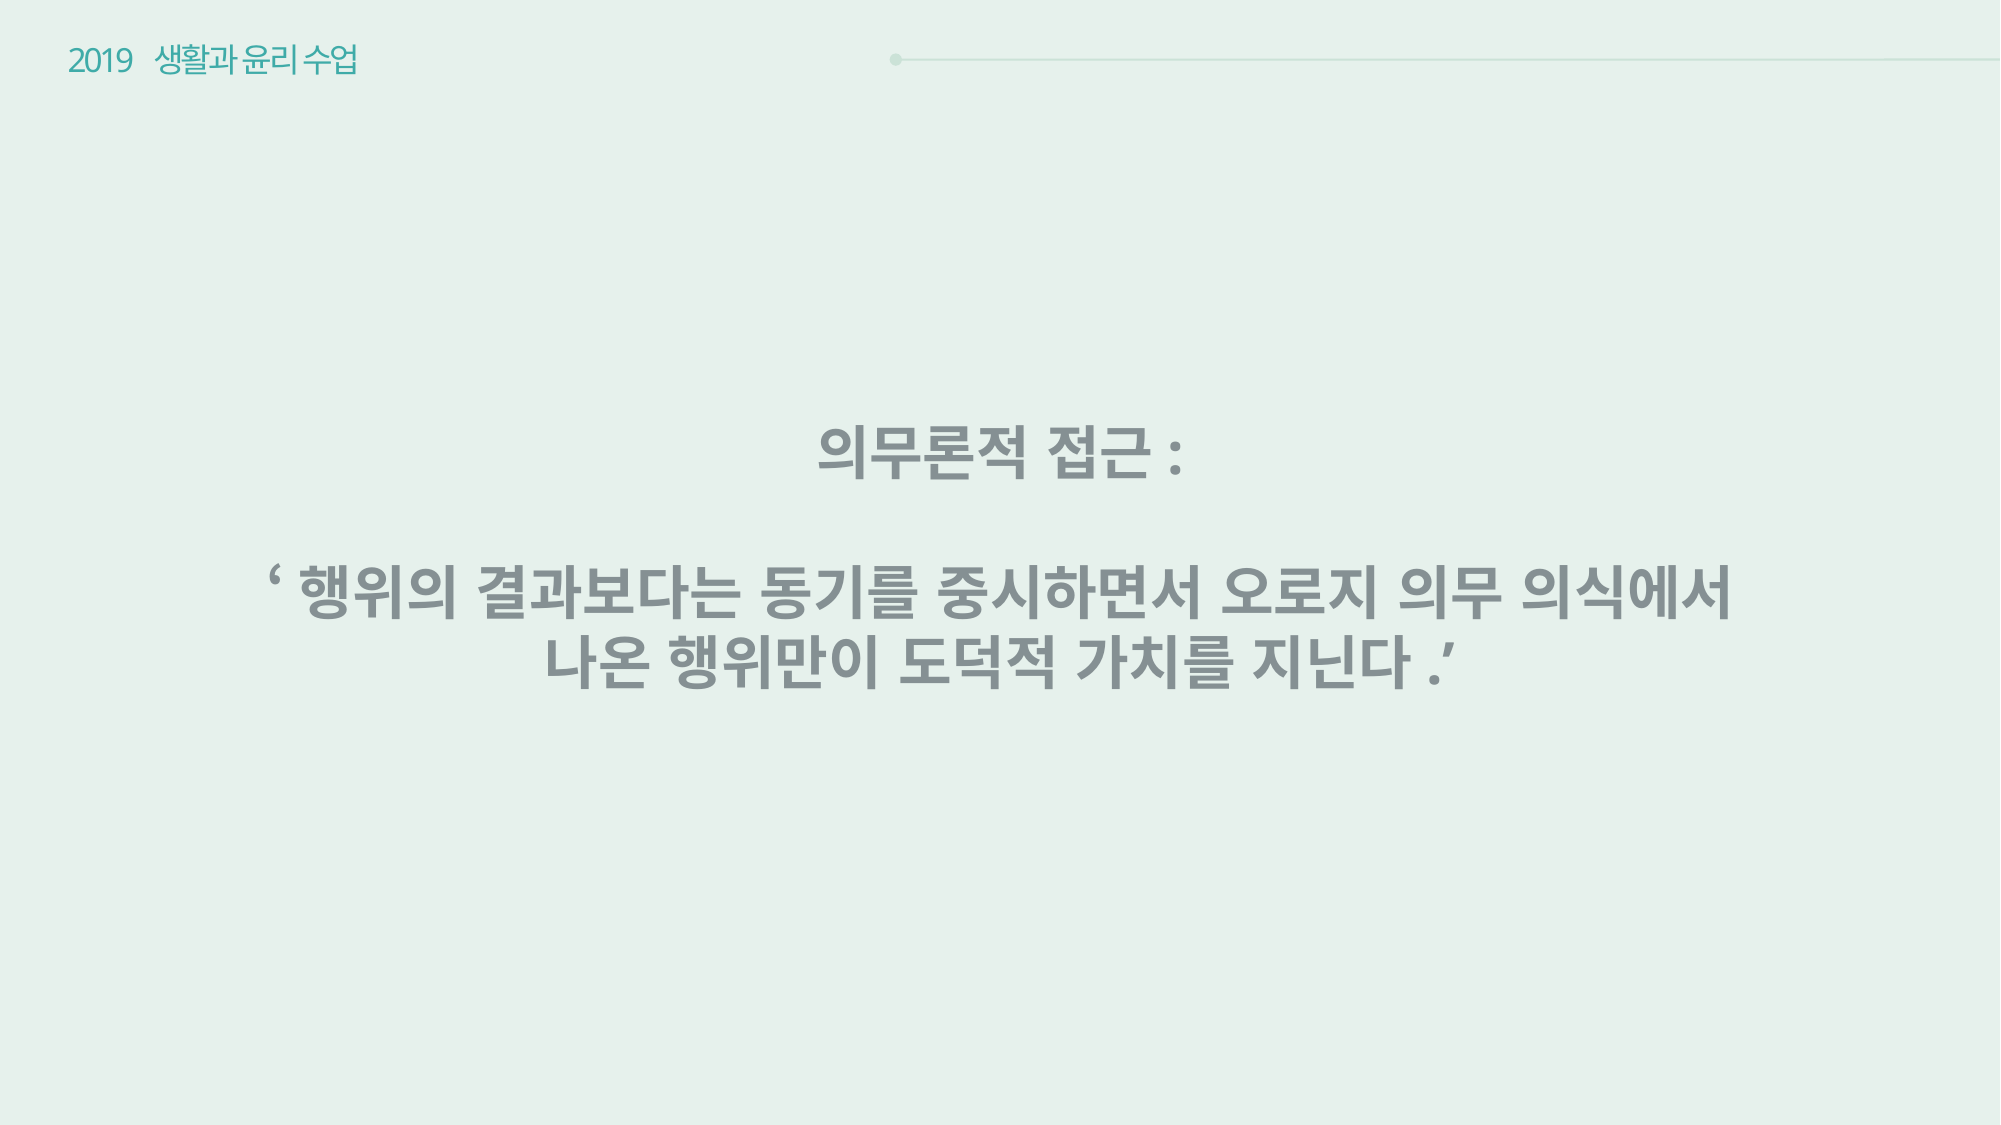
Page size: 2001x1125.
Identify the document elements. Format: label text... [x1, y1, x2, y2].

text_box 의무론적 접근: ‘행위의 결과보다는 동기를 중시하면서 오로지 의무 의식에서 나온 행위만이 도덕적 가치를 지닌다.’ [251, 408, 1749, 764]
text_box 2019 생활과 윤리 수업 [52, 24, 949, 95]
